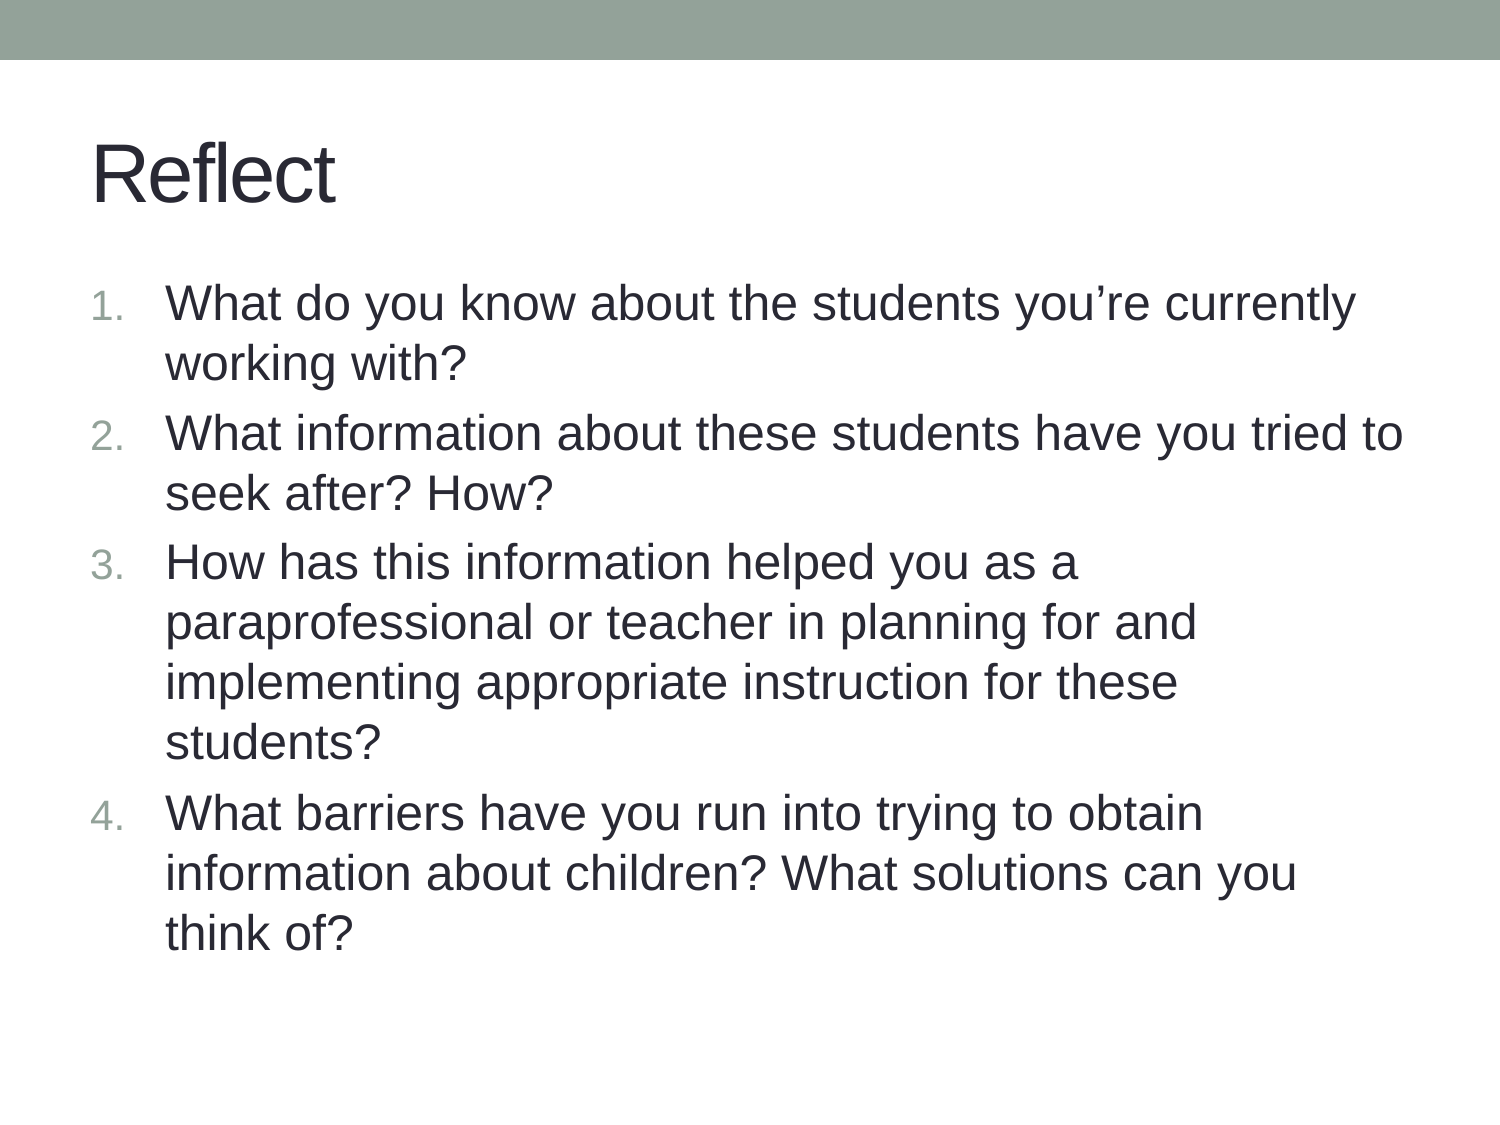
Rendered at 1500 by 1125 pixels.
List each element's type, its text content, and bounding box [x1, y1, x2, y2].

title Reflect [75, 87, 1425, 250]
list What do you know about the students you’re currently working with? What information about these students have you tried to seek after? How? How has this information helped you as a paraprofessional or teacher in planning for and implementing appropriate instruction for these students? What barriers have you run into trying to obtain information about children? What solutions can you think of? [75, 262, 1425, 1063]
